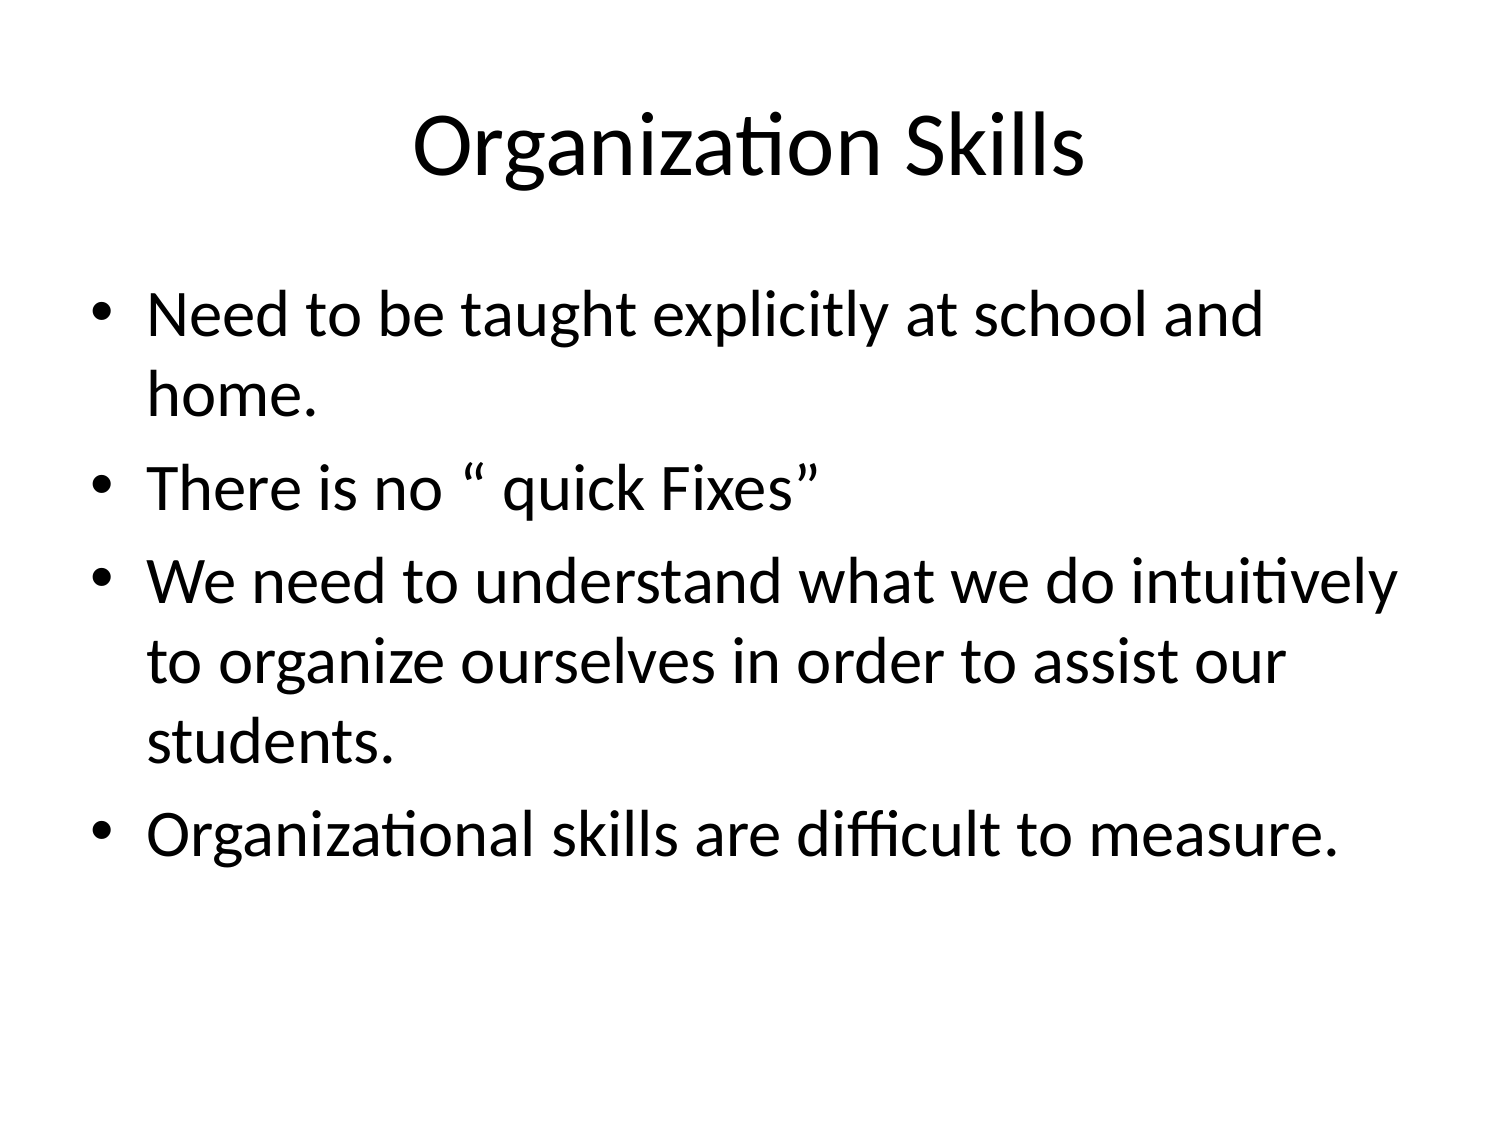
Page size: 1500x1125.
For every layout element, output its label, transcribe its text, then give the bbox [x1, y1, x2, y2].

title Organization Skills [75, 45, 1425, 233]
list Need to be taught explicitly at school and home. There is no “ quick Fixes” We need to understand what we do intuitively to organize ourselves in order to assist our students. Organizational skills are difficult to measure. [75, 262, 1425, 1005]
